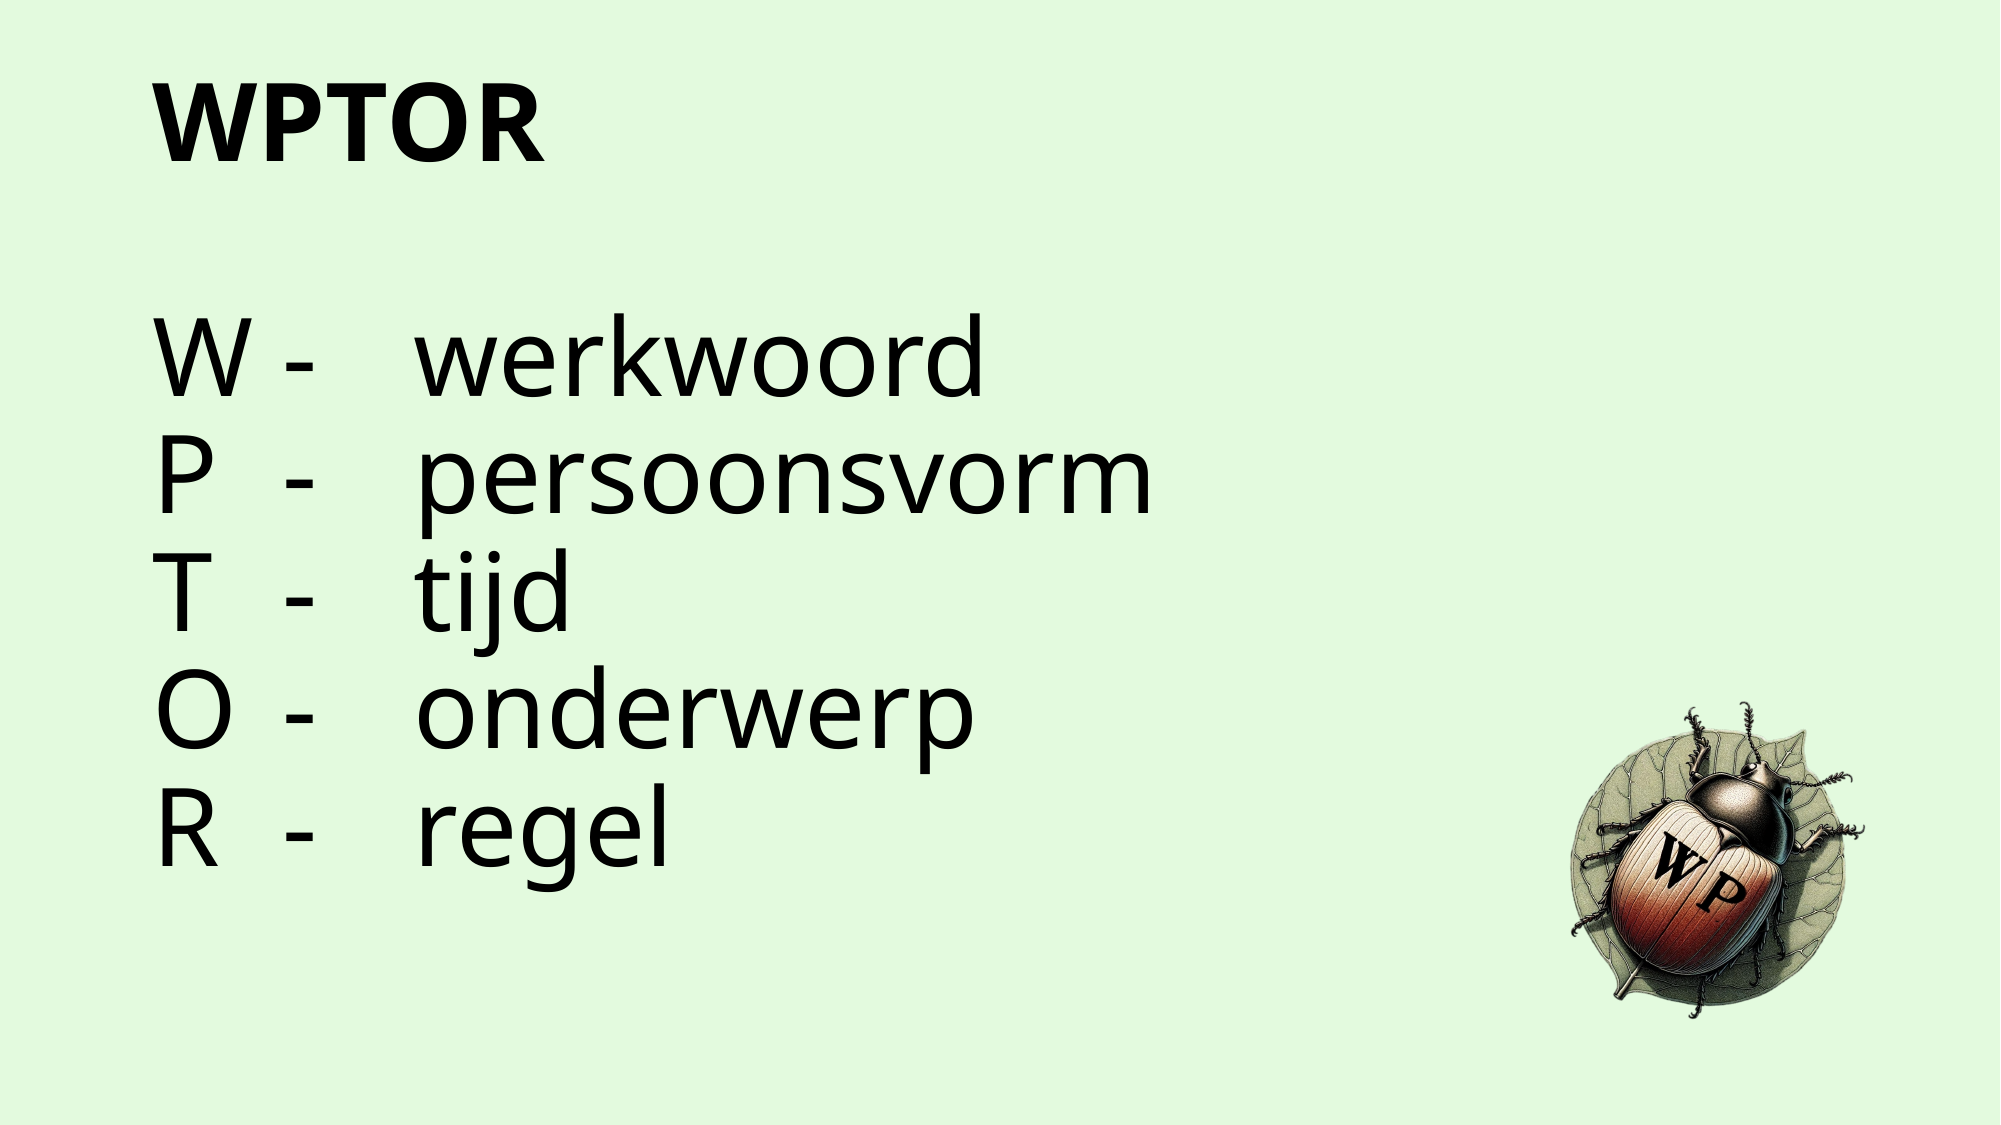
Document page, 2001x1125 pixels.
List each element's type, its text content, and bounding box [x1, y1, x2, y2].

picture [1469, 621, 1955, 1107]
title WPTOR W - werkwoord P - persoonsvorm T - tijd O - onderwerp R - regel [137, 59, 1863, 994]
